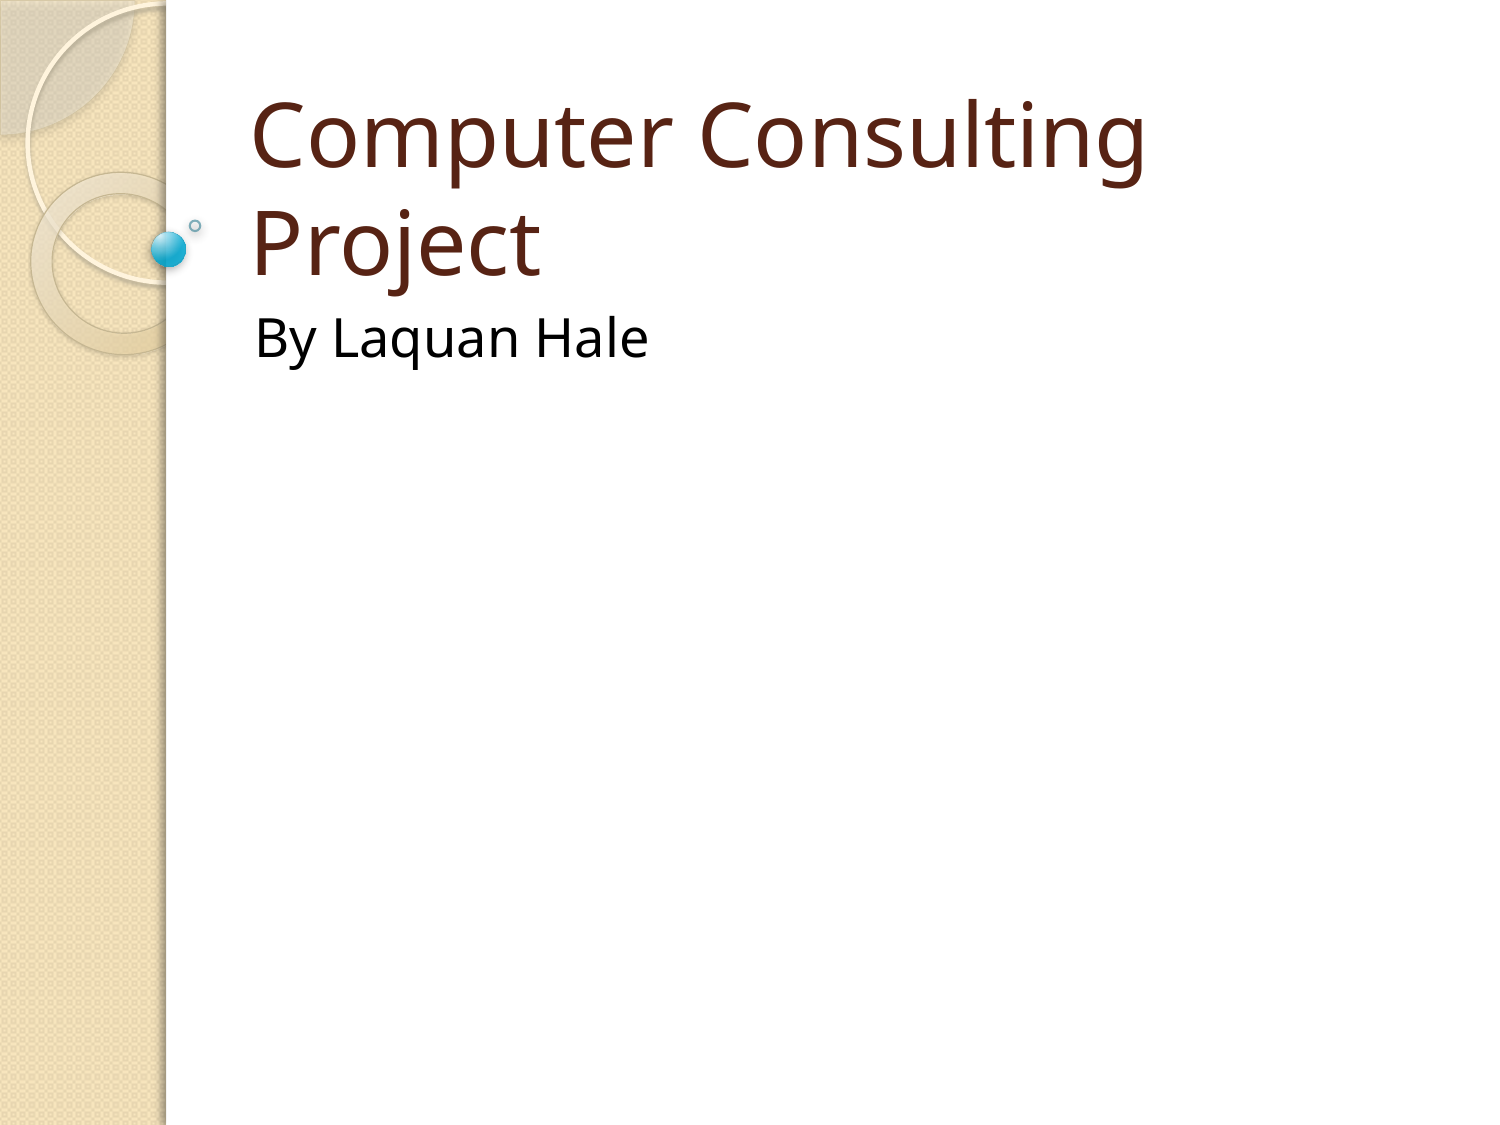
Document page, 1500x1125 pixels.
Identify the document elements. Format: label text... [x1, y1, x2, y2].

title Computer Consulting Project [234, 59, 1450, 301]
subtitle By Laquan Hale [234, 303, 1450, 591]
